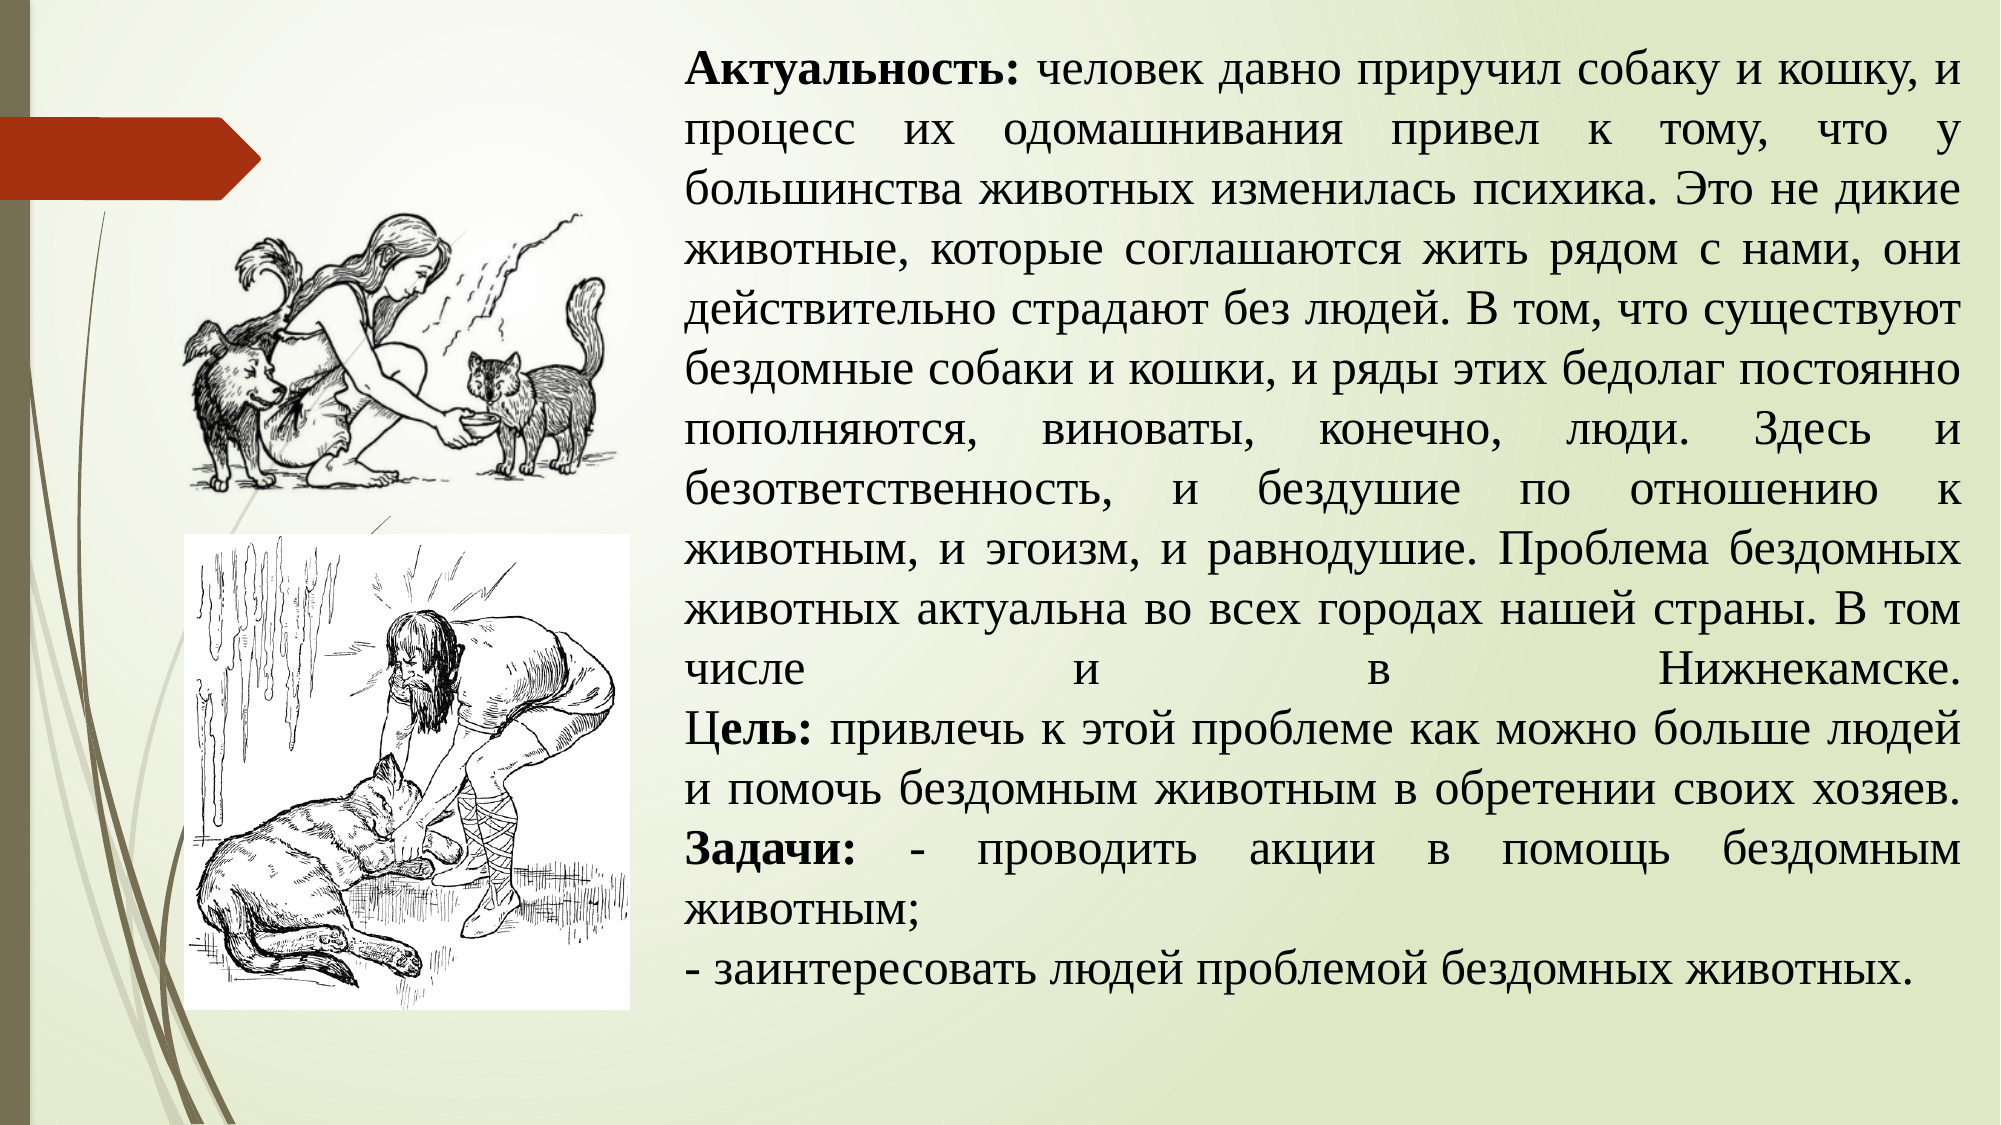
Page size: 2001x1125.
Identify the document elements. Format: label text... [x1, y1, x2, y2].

picture [183, 534, 631, 1010]
title Актуальность: человек давно приручил собаку и кошку, и процесс их одомашнивания привел к тому, что у большинства животных изменилась психика. Это не дикие животные, которые соглашаются жить рядом с нами, они действительно страдают без людей. В том, что существуют бездомные собаки и кошки, и ряды этих бедолаг постоянно пополняются, виноваты, конечно, люди. Здесь и безответственность, и бездушие по отношению к животным, и эгоизм, и равнодушие. Проблема бездомных животных актуальна во всех городах нашей страны. В том числе и в Нижнекамске. Цель: привлечь к этой проблеме как можно больше людей и помочь бездомным животным в обретении своих хозяев. Задачи: - проводить акции в помощь бездомным животным; - заинтересовать людей проблемой бездомных животных. [669, 26, 1977, 1119]
picture [167, 196, 631, 501]
